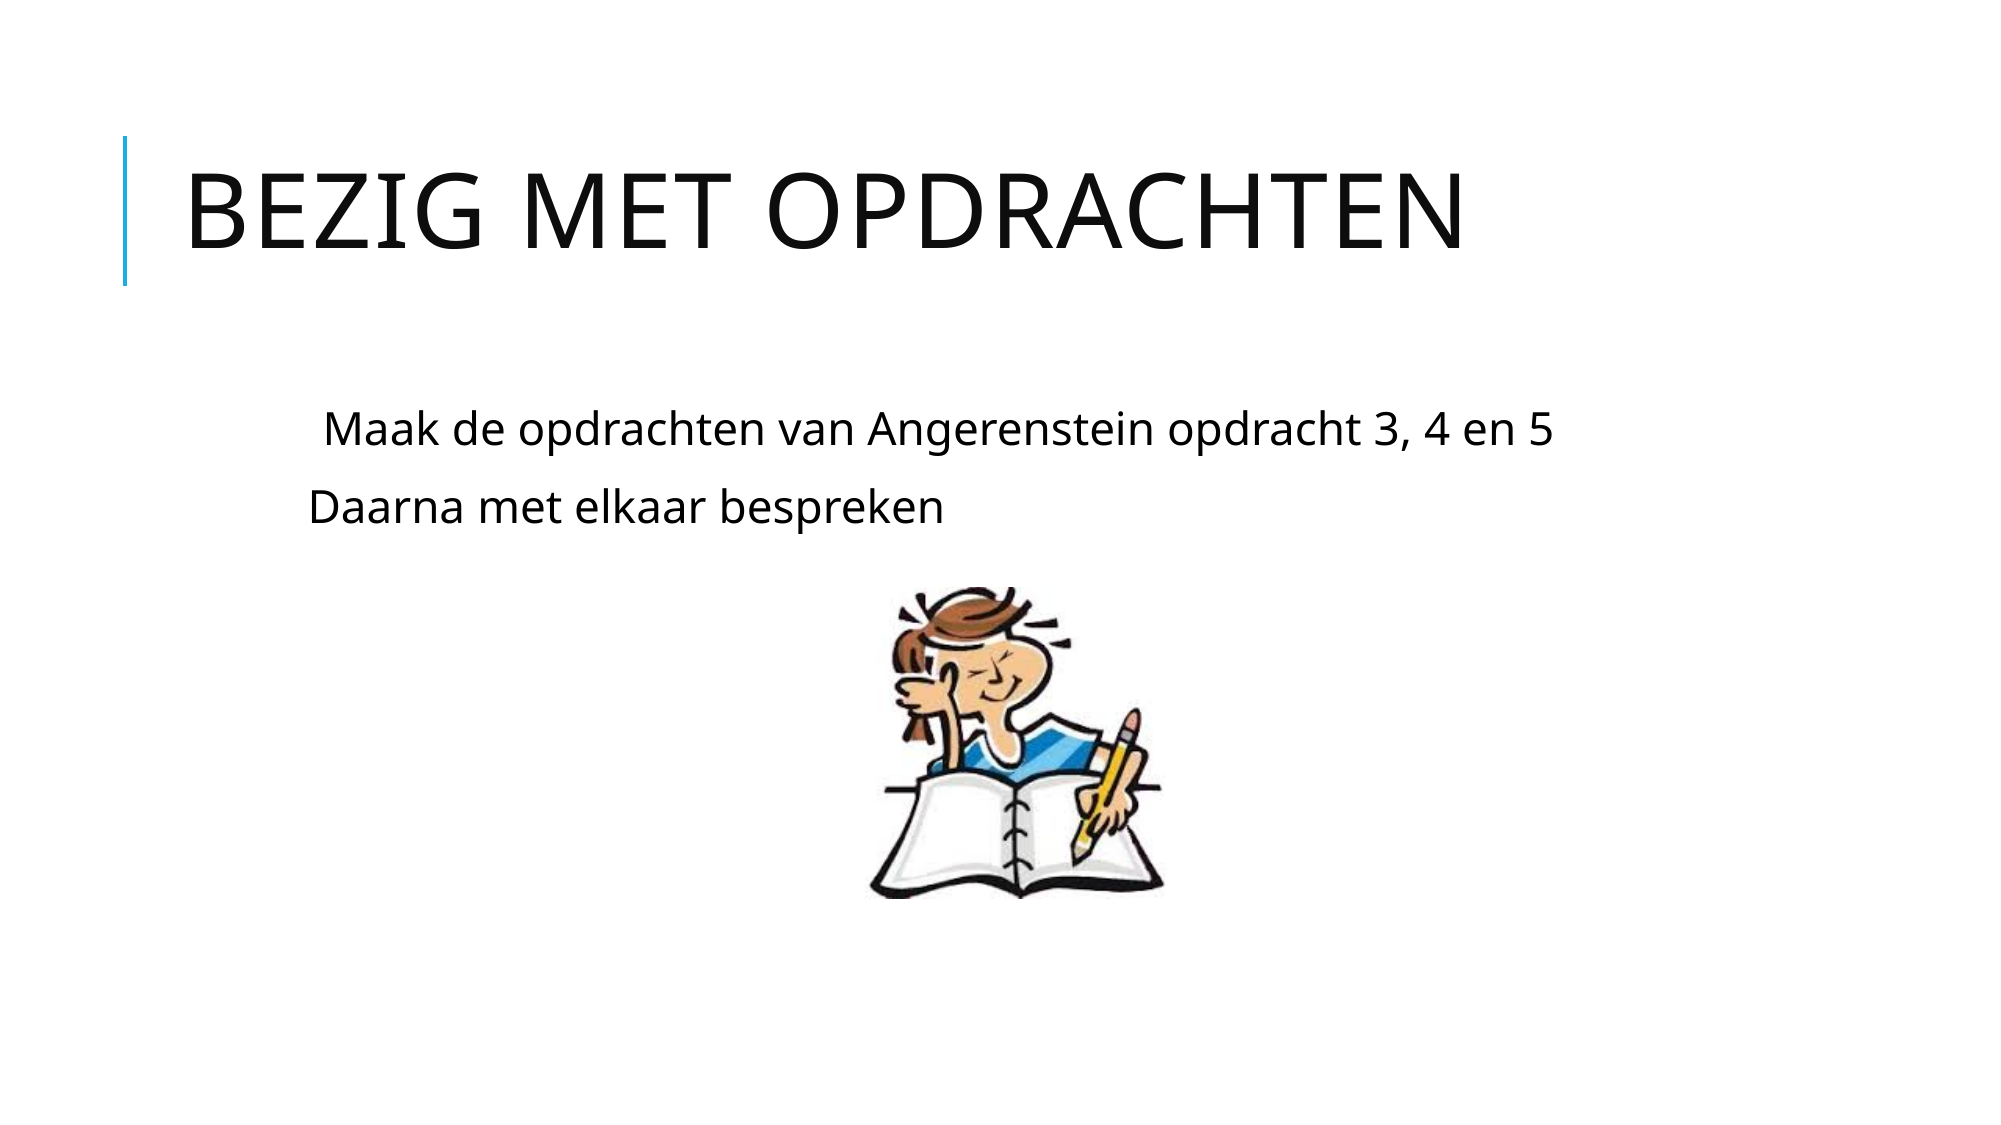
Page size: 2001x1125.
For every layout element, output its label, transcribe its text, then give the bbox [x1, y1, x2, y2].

picture [801, 587, 1198, 899]
title Bezig met opdrachten [168, 96, 1763, 342]
list Maak de opdrachten van Angerenstein opdracht 3, 4 en 5 Daarna met elkaar bespreken [300, 398, 1700, 899]
